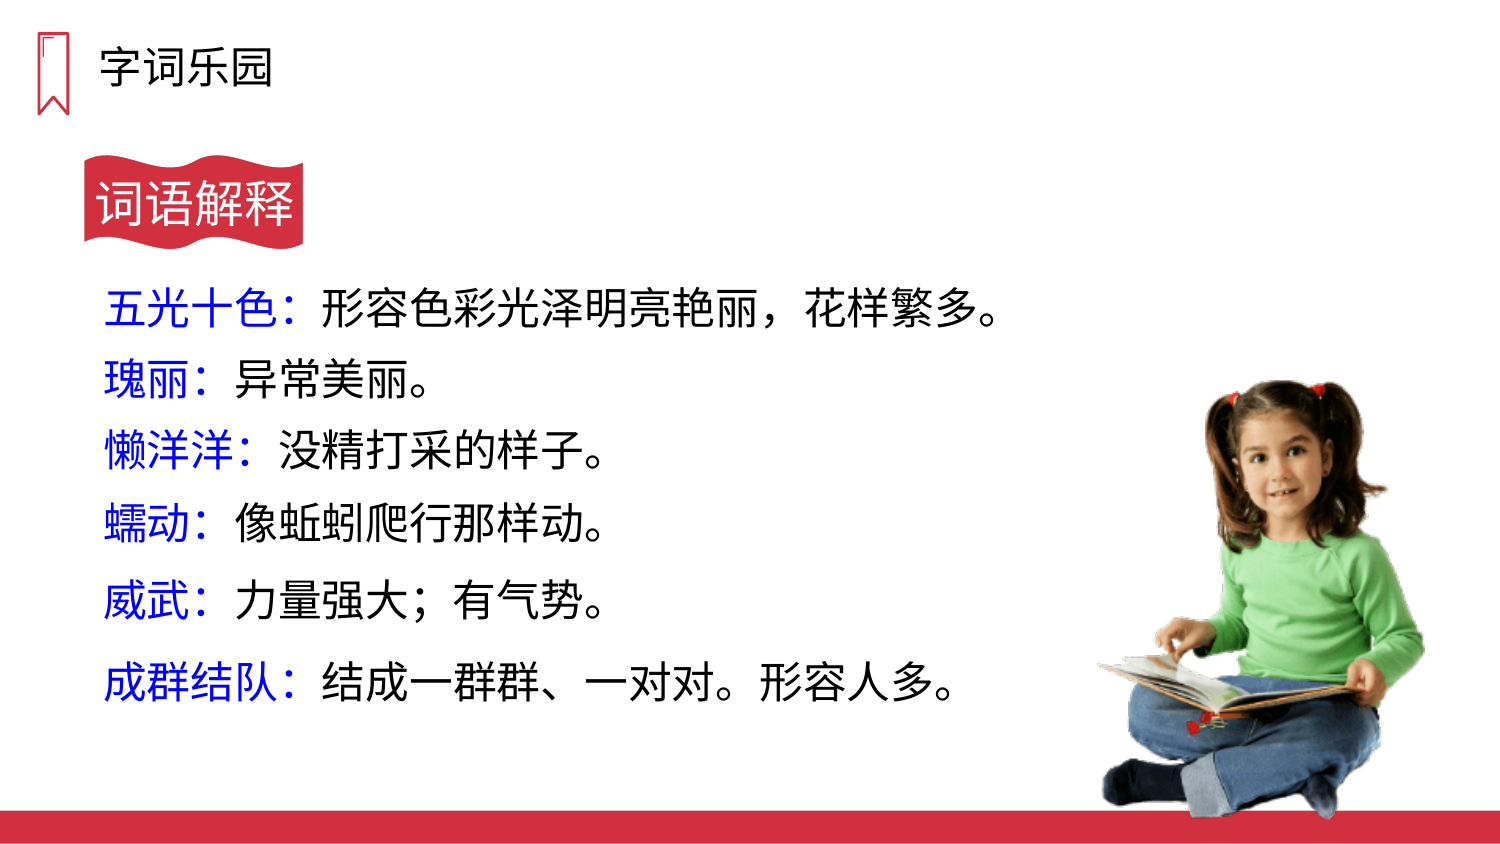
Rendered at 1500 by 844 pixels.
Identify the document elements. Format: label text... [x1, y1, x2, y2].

text_box 蠕动：像蚯蚓爬行那样动。 [91, 490, 640, 554]
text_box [37, 31, 290, 116]
text_box 词语解释 [81, 152, 306, 253]
text_box 五光十色：形容色彩光泽明亮艳丽，花样繁多。 [91, 275, 1034, 339]
text_box 懒洋洋：没精打采的样子。 [91, 416, 640, 481]
text_box 成群结队：结成一群群、一对对。形容人多。 [91, 649, 990, 714]
text_box [0, 810, 1500, 844]
text_box 威武：力量强大；有气势。 [91, 567, 640, 632]
text_box 瑰丽：异常美丽。 [91, 346, 465, 410]
picture [1096, 379, 1425, 820]
